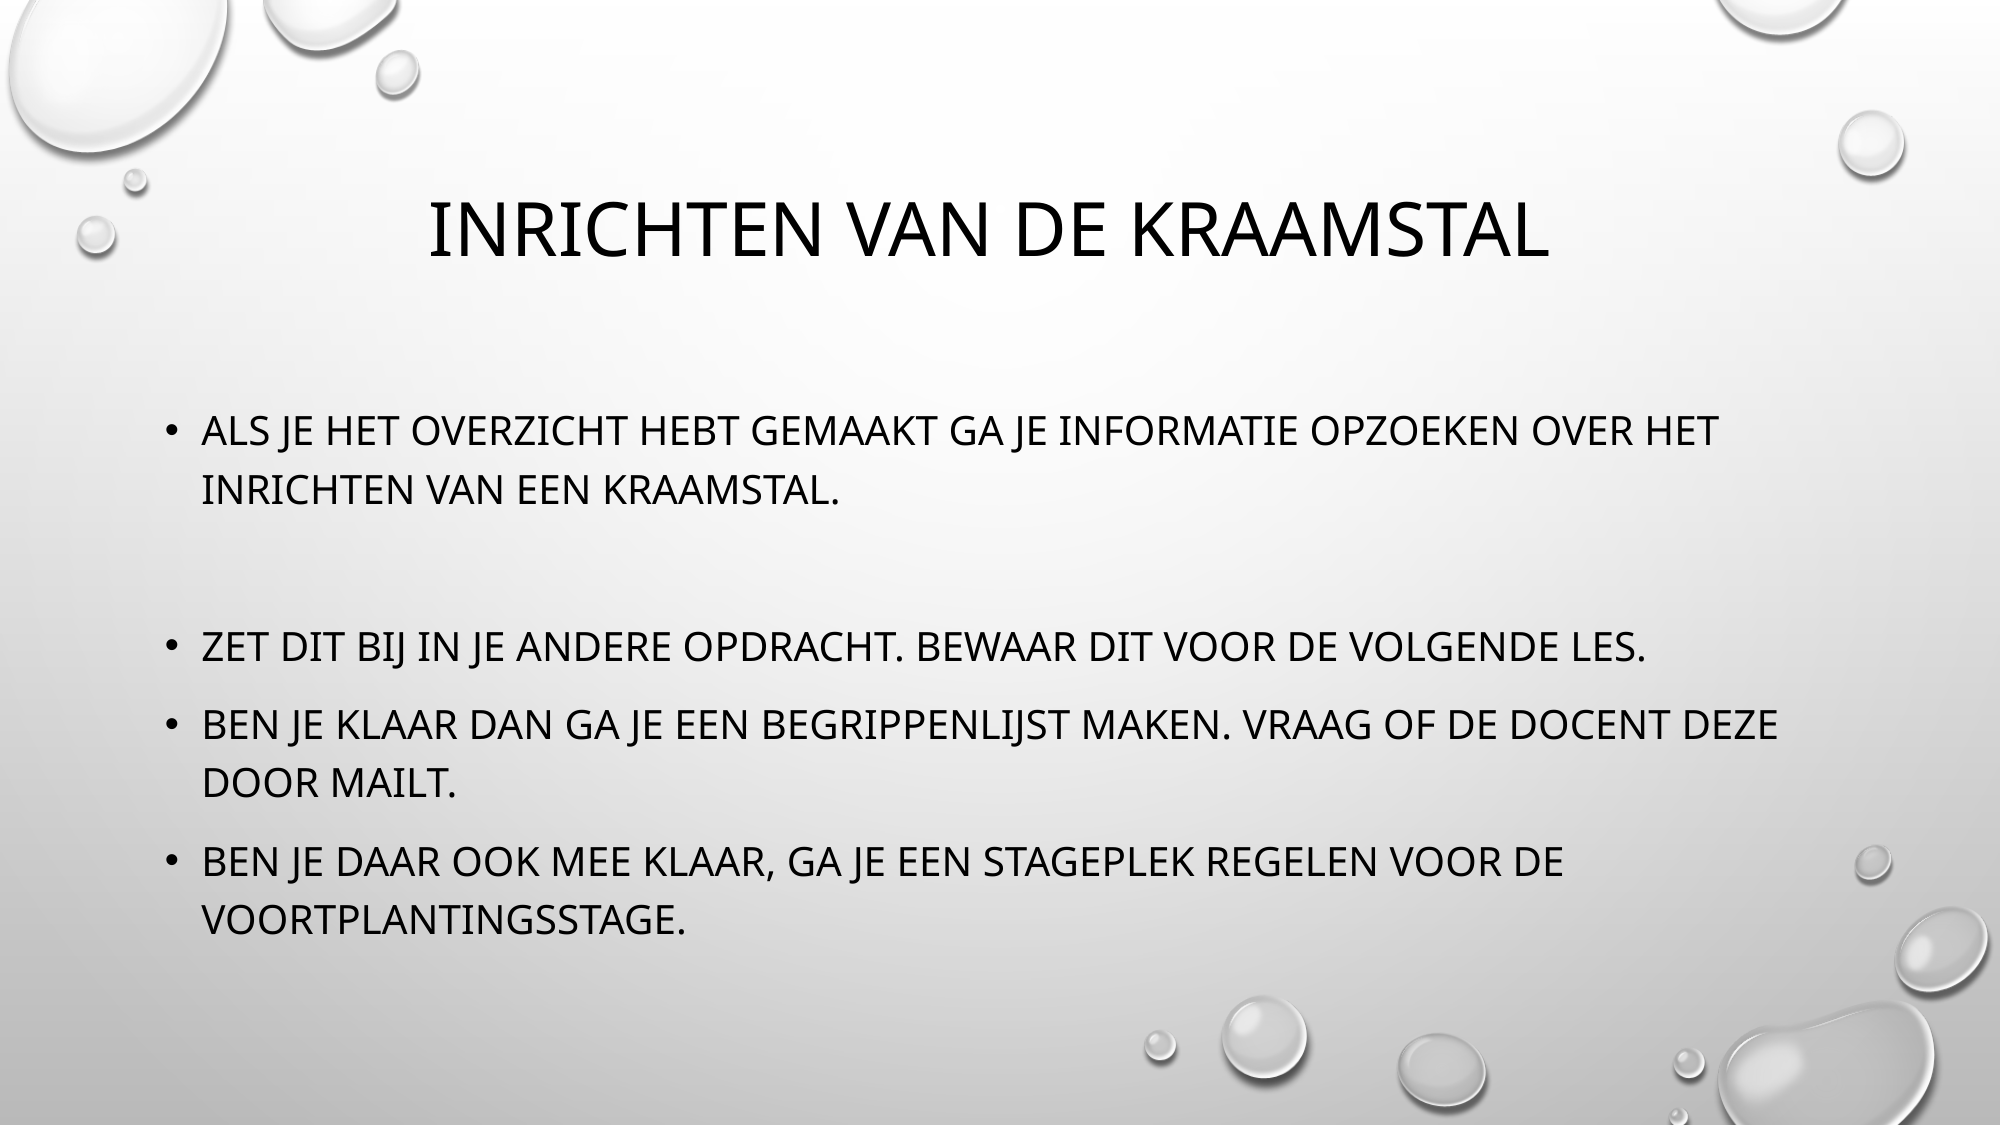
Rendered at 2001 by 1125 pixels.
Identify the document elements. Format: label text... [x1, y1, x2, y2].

picture [0, 0, 2000, 1125]
list Als je het overzicht hebt gemaakt ga je informatie opzoeken over het inrichten van een kraamstal. Zet dit bij in je andere opdracht. Bewaar dit voor de volgende les. Ben je klaar dan ga je een begrippenlijst maken. Vraag of de docent deze door mailt. Ben je daar ook mee klaar, ga je een stageplek regelen voor de voortplantingsstage. [149, 388, 1850, 950]
title Inrichten van de kraamstal [149, 101, 1851, 364]
